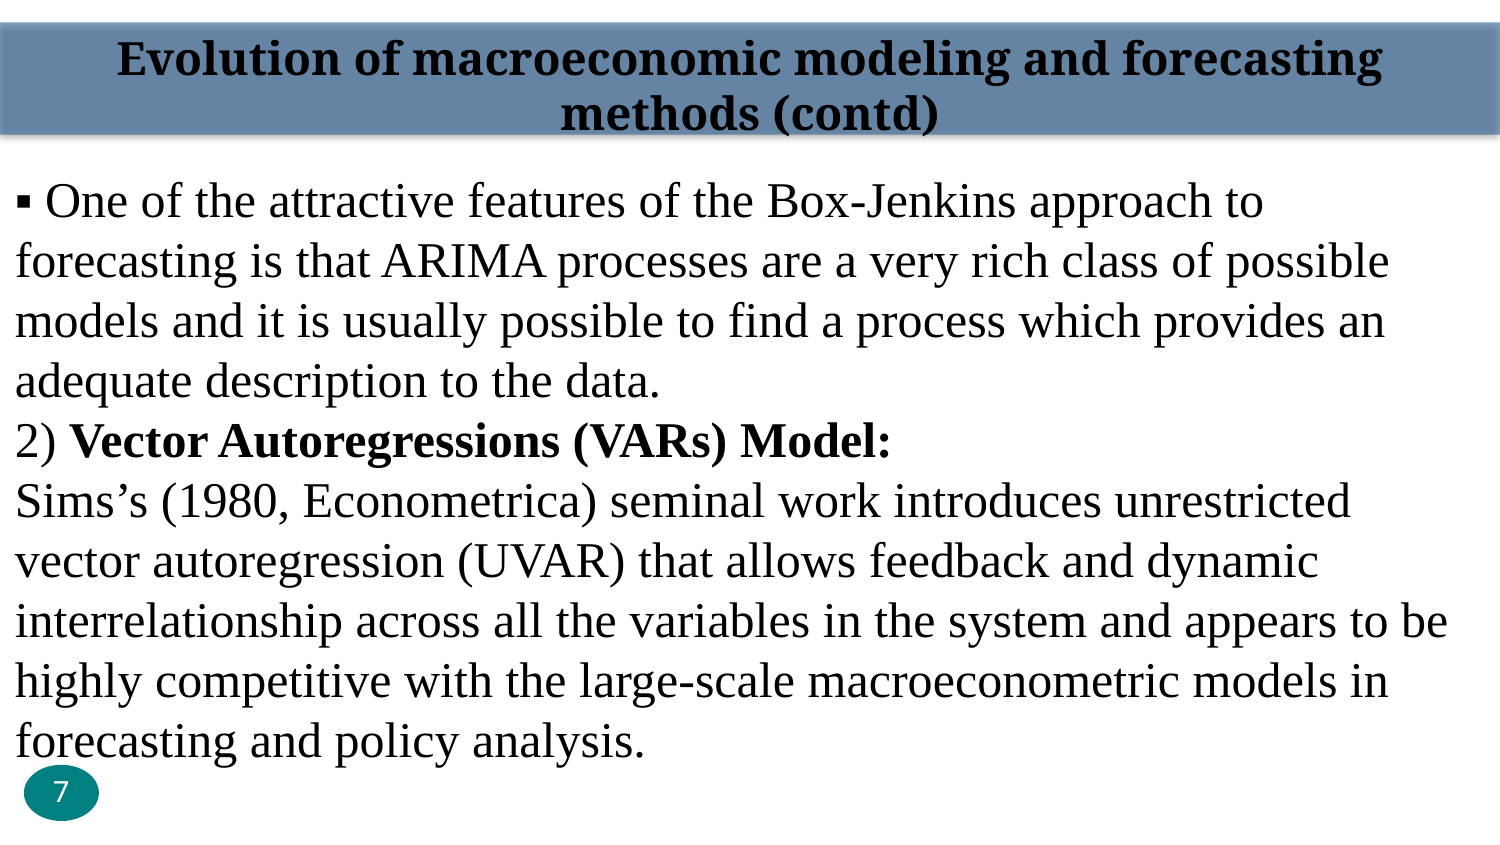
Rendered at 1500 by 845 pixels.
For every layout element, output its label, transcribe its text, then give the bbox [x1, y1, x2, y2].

slide_number 7 [23, 775, 99, 822]
text_box Evolution of macroeconomic modeling and forecasting methods (contd) [0, 22, 1500, 147]
text_box ▪ One of the attractive features of the Box-Jenkins approach to forecasting is that ARIMA processes are a very rich class of possible models and it is usually possible to find a process which provides an adequate description to the data. 2) Vector Autoregressions (VARs) Model: Sims’s (1980, Econometrica) seminal work introduces unrestricted vector autoregression (UVAR) that allows feedback and dynamic interrelationship across all the variables in the system and appears to be highly competitive with the large-scale macroeconometric models in forecasting and policy analysis. [0, 159, 1500, 775]
